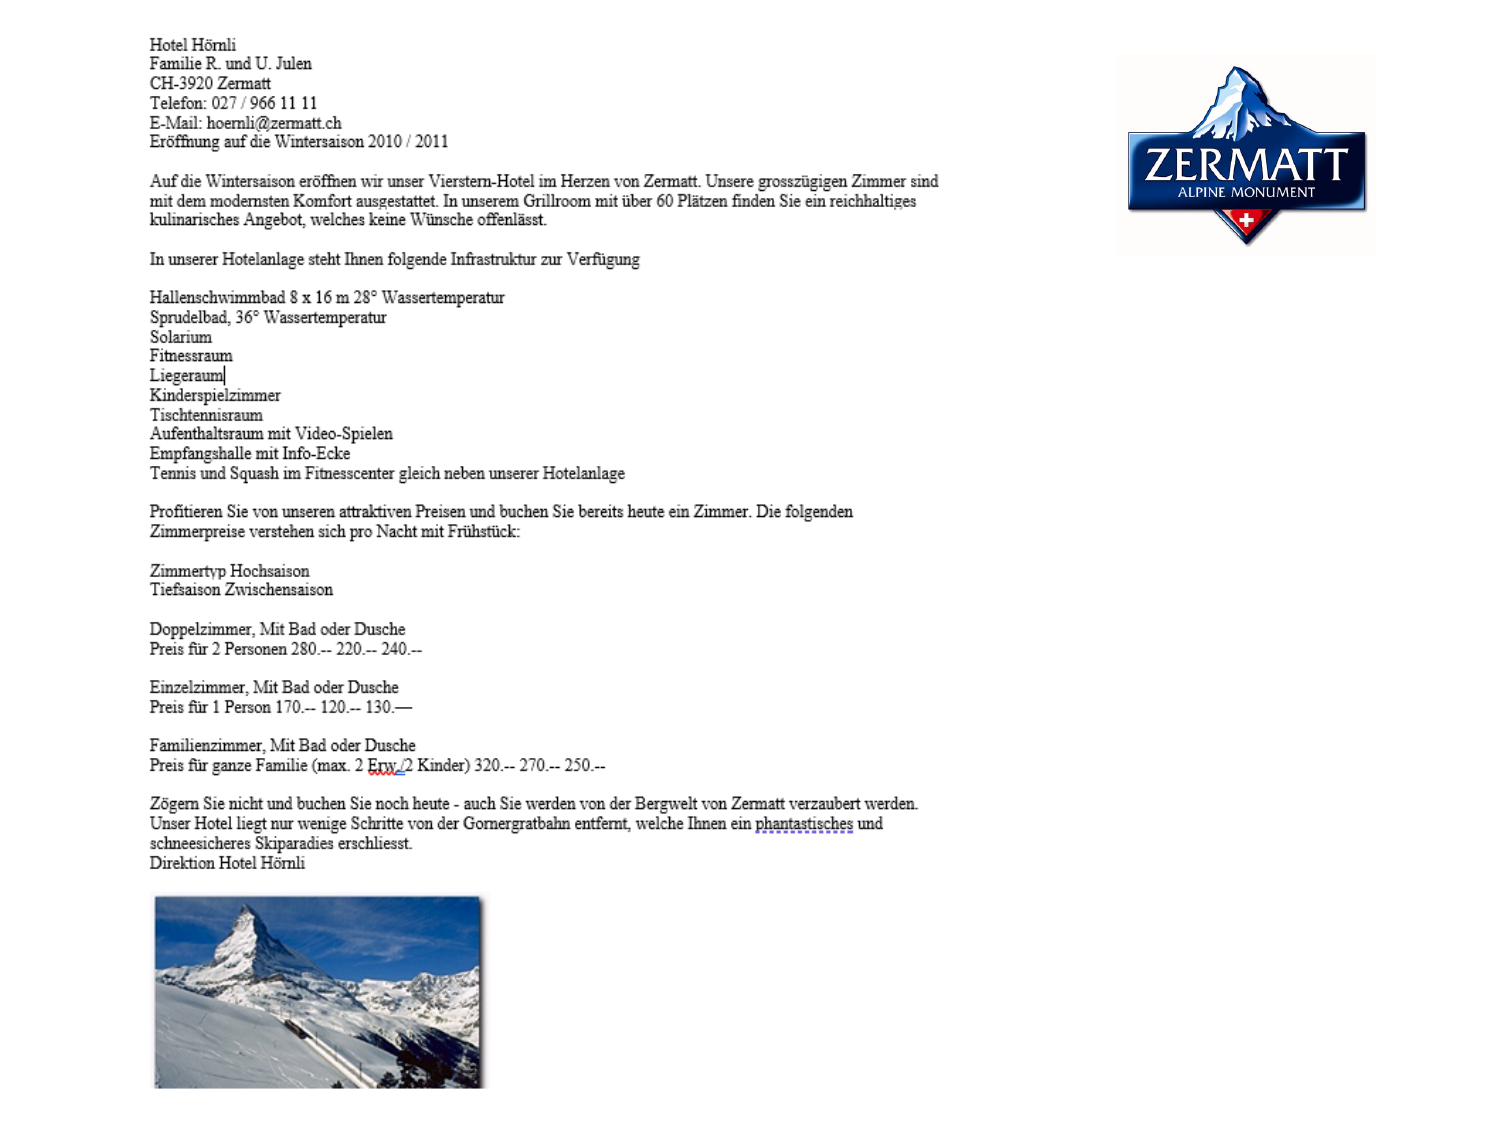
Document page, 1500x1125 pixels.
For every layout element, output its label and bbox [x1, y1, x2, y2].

picture [76, 3, 987, 1125]
picture [1116, 54, 1377, 256]
